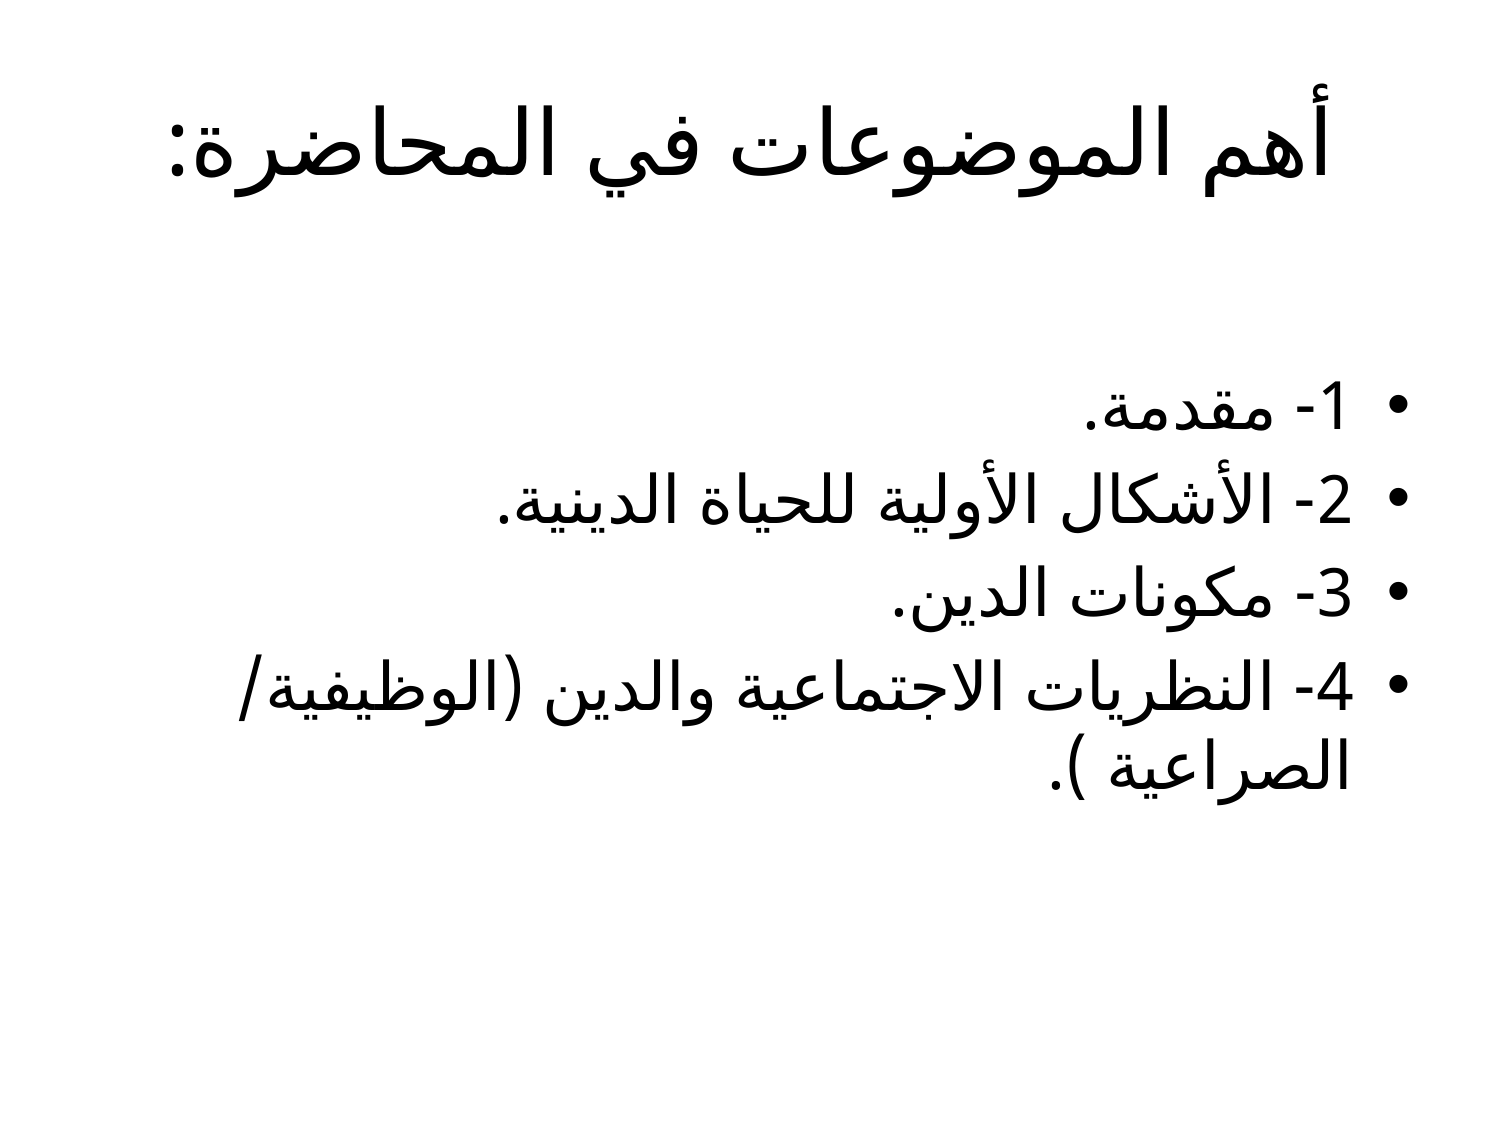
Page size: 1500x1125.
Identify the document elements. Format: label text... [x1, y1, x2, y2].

title أهم الموضوعات في المحاضرة: [75, 45, 1425, 233]
list 1- مقدمة. 2- الأشكال الأولية للحياة الدينية. 3- مكونات الدين. 4- النظريات الاجتماعية والدين (الوظيفية/ الصراعية ). [75, 262, 1425, 1005]
